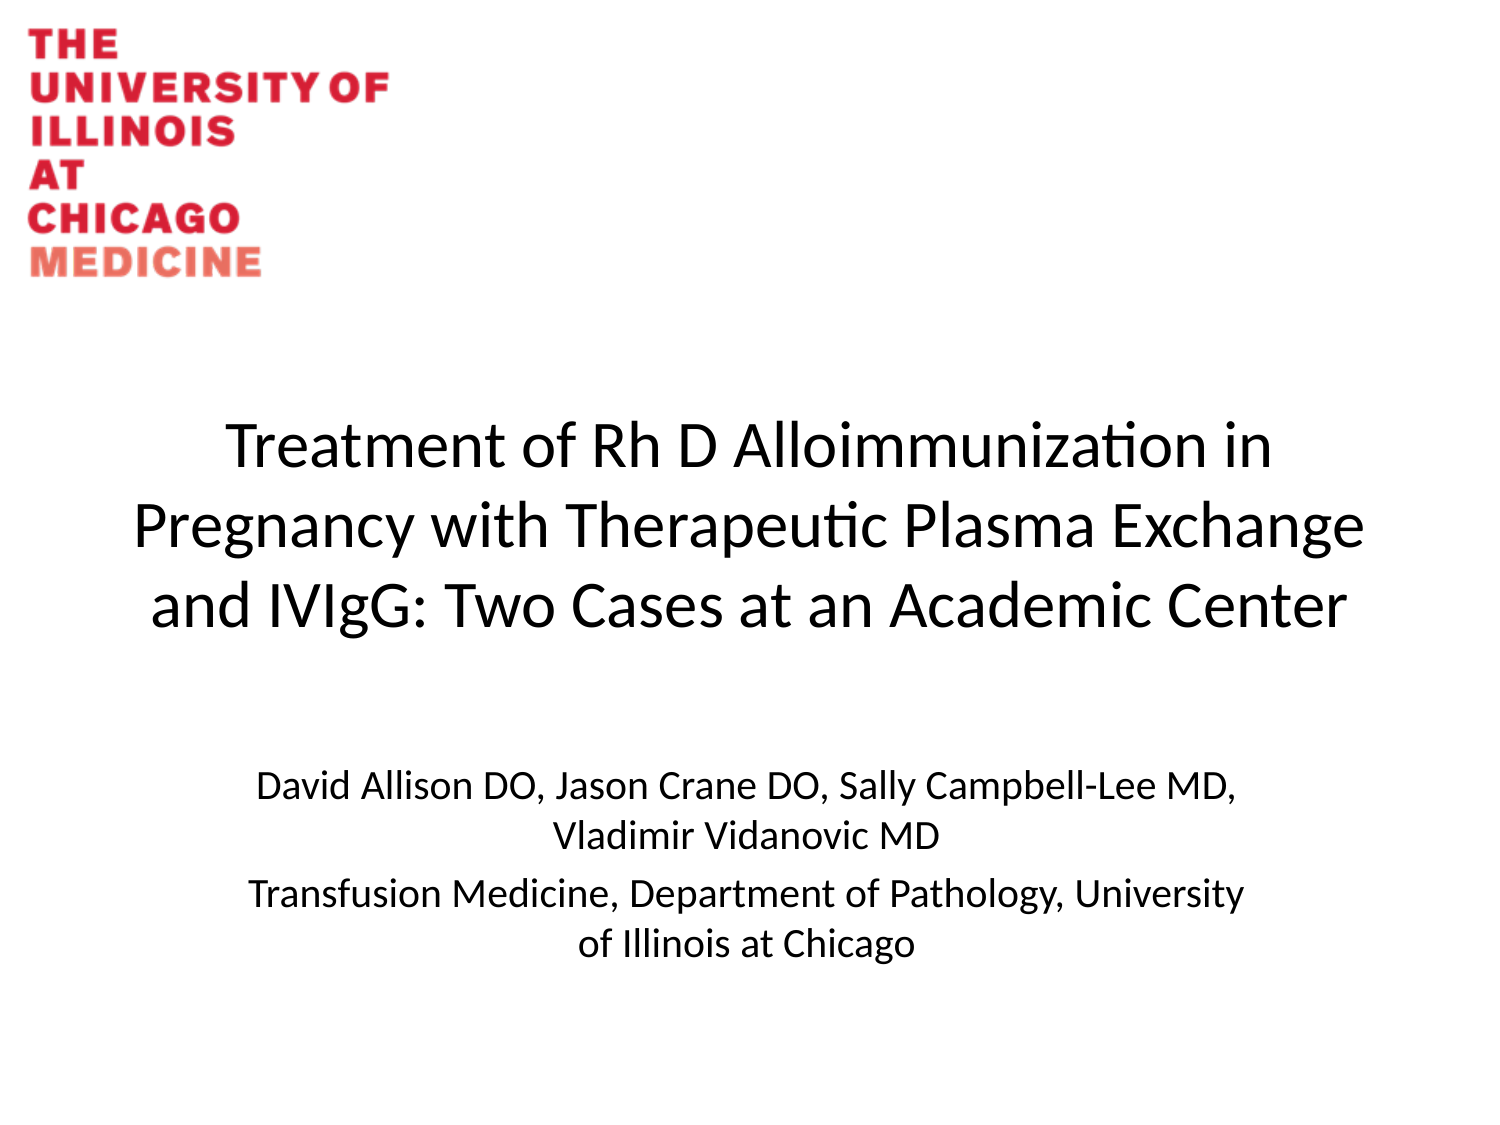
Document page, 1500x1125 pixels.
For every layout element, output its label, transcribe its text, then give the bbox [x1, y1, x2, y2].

picture [0, 0, 424, 307]
subtitle David Allison DO, Jason Crane DO, Sally Campbell-Lee MD, Vladimir Vidanovic MD Transfusion Medicine, Department of Pathology, University of Illinois at Chicago [211, 750, 1282, 1038]
title Treatment of Rh D Alloimmunization in Pregnancy with Therapeutic Plasma Exchange and IVIgG: Two Cases at an Academic Center [112, 399, 1388, 642]
